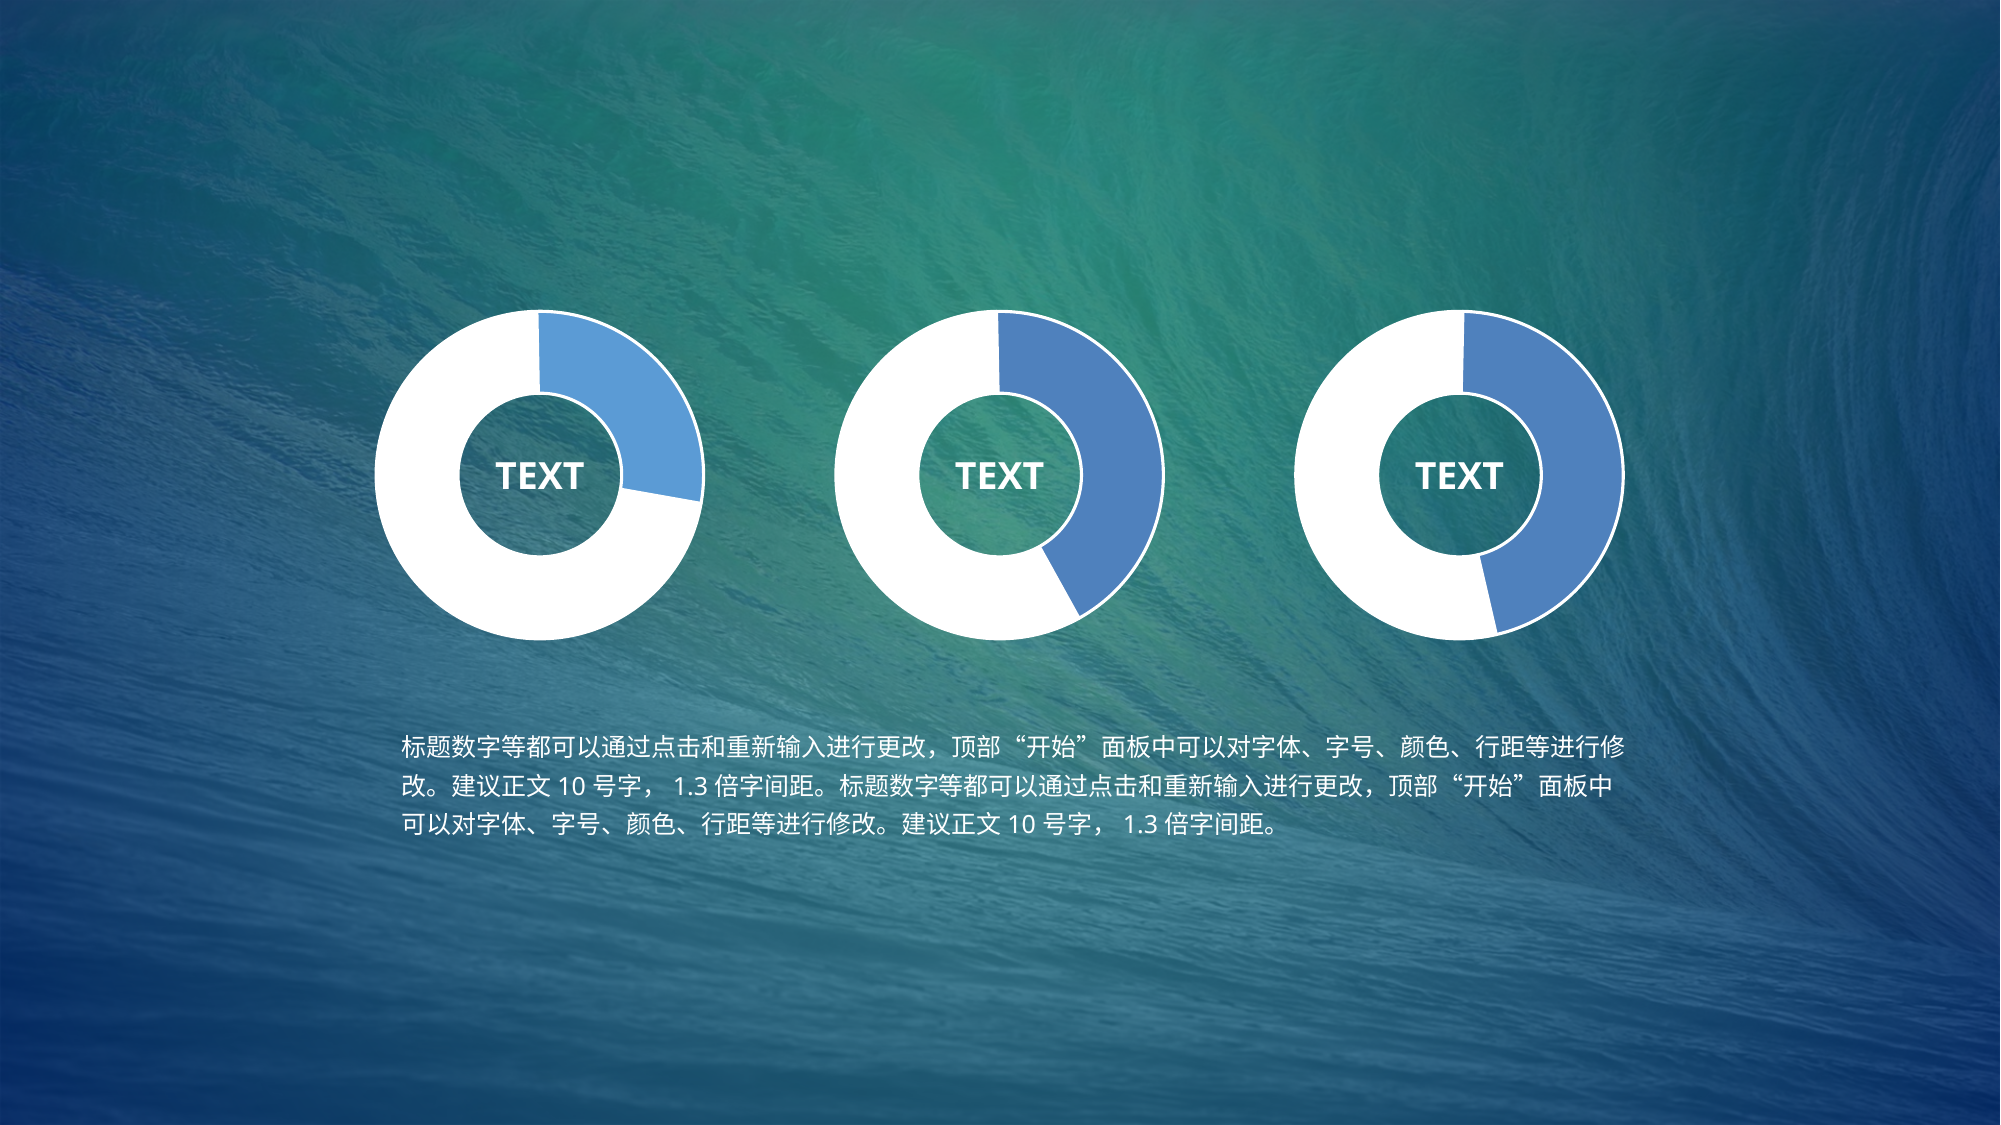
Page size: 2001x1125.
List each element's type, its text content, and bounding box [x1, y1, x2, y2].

text_box 标题数字等都可以通过点击和重新输入进行更改，顶部“开始”面板中可以对字体、字号、颜色、行距等进行修改。建议正文10号字，1.3倍字间距。标题数字等都可以通过点击和重新输入进行更改，顶部“开始”面板中可以对字体、字号、颜色、行距等进行修改。建议正文10号字，1.3倍字间距。 [386, 714, 1652, 847]
chart [284, 304, 1716, 646]
